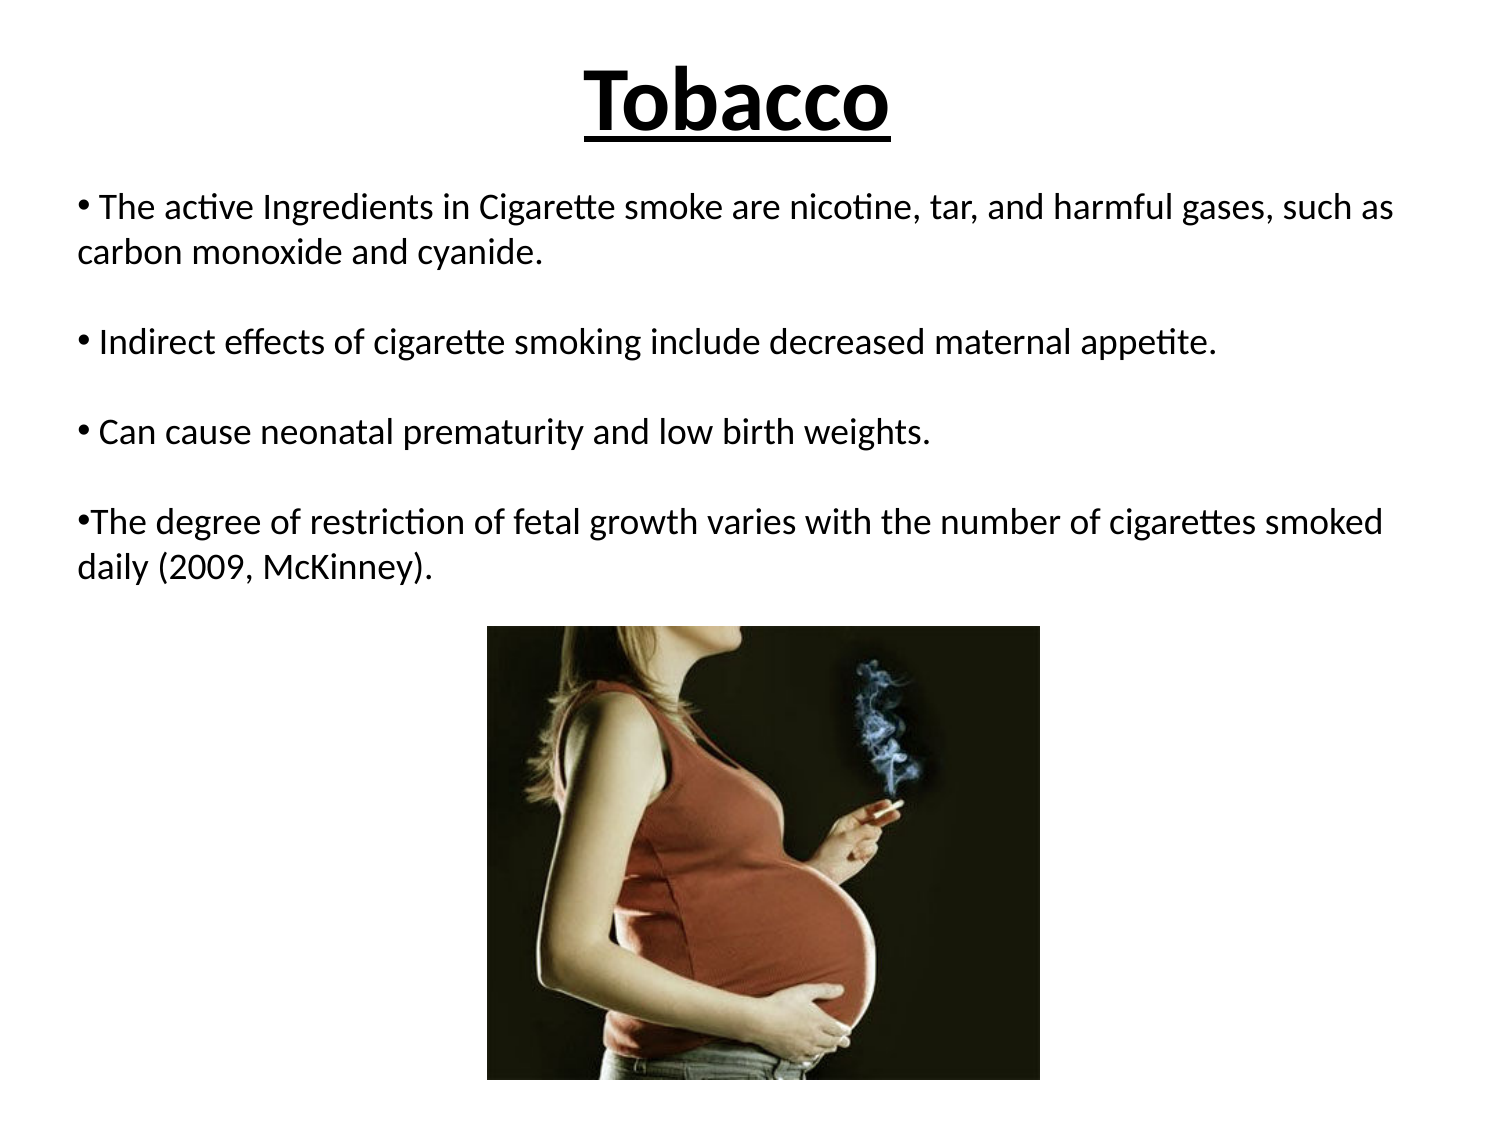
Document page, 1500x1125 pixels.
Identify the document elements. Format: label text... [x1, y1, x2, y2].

text_box The active Ingredients in Cigarette smoke are nicotine, tar, and harmful gases, such as carbon monoxide and cyanide. Indirect effects of cigarette smoking include decreased maternal appetite. Can cause neonatal prematurity and low birth weights. The degree of restriction of fetal growth varies with the number of cigarettes smoked daily (2009, McKinney). [62, 174, 1438, 775]
title Tobacco [62, 0, 1413, 174]
picture [487, 626, 1041, 1080]
